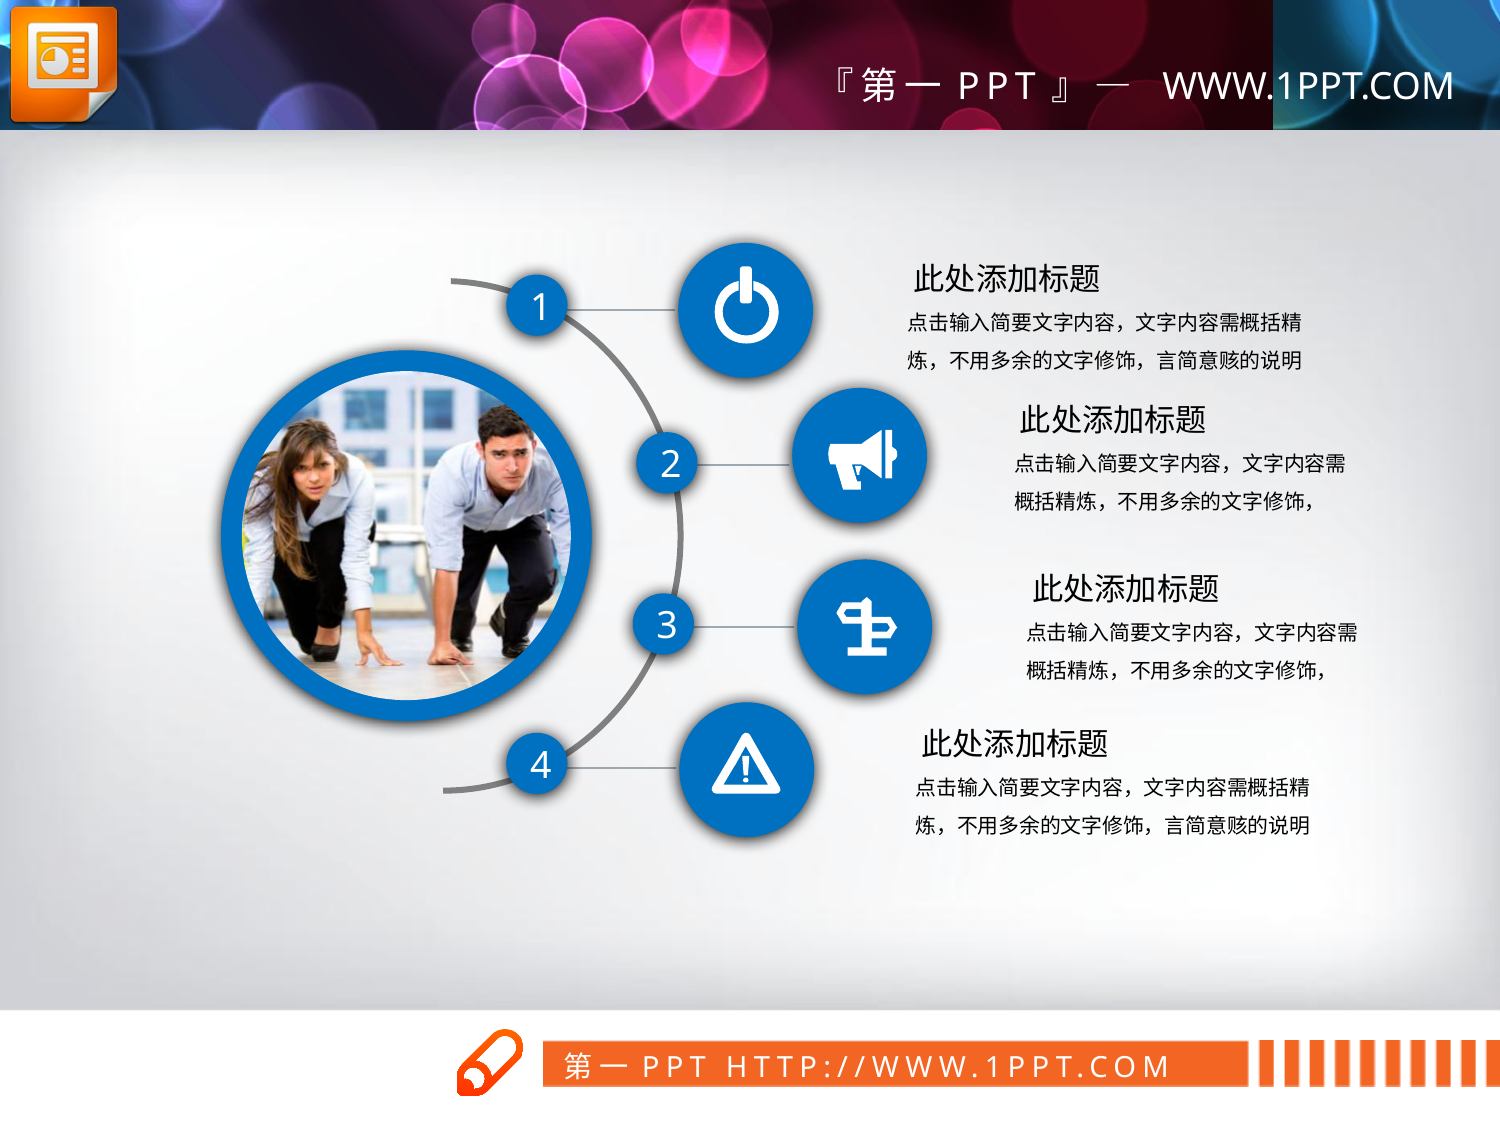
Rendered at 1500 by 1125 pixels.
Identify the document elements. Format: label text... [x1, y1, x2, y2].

text_box 点击输入简要文字内容，文字内容需概括精炼，不用多余的文字修饰，言简意赅的说明 [892, 289, 1329, 380]
text_box [576, 666, 650, 749]
picture [543, 1040, 1500, 1087]
text_box [673, 507, 684, 585]
text_box 此处添加标题 [1004, 392, 1223, 430]
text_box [220, 350, 592, 722]
text_box 点击输入简要文字内容，文字内容需概括精炼，不用多余的文字修饰， [999, 430, 1376, 521]
text_box 1 [506, 274, 568, 336]
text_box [794, 556, 936, 698]
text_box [674, 239, 817, 381]
text_box 点击输入简要文字内容，文字内容需概括精炼，不用多余的文字修饰，言简意赅的说明 [900, 755, 1329, 845]
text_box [676, 698, 818, 841]
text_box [788, 384, 931, 526]
text_box [443, 781, 498, 794]
text_box [450, 278, 499, 291]
text_box 此处添加标题 [898, 251, 1117, 289]
text_box 3 [632, 593, 695, 655]
picture [0, 0, 1500, 1012]
text_box 4 [506, 732, 568, 795]
text_box [576, 323, 659, 423]
text_box 2 [636, 432, 698, 494]
text_box 此处添加标题 [1017, 561, 1235, 600]
text_box 此处添加标题 [906, 716, 1125, 755]
text_box 点击输入简要文字内容，文字内容需概括精炼，不用多余的文字修饰， [1011, 600, 1376, 690]
